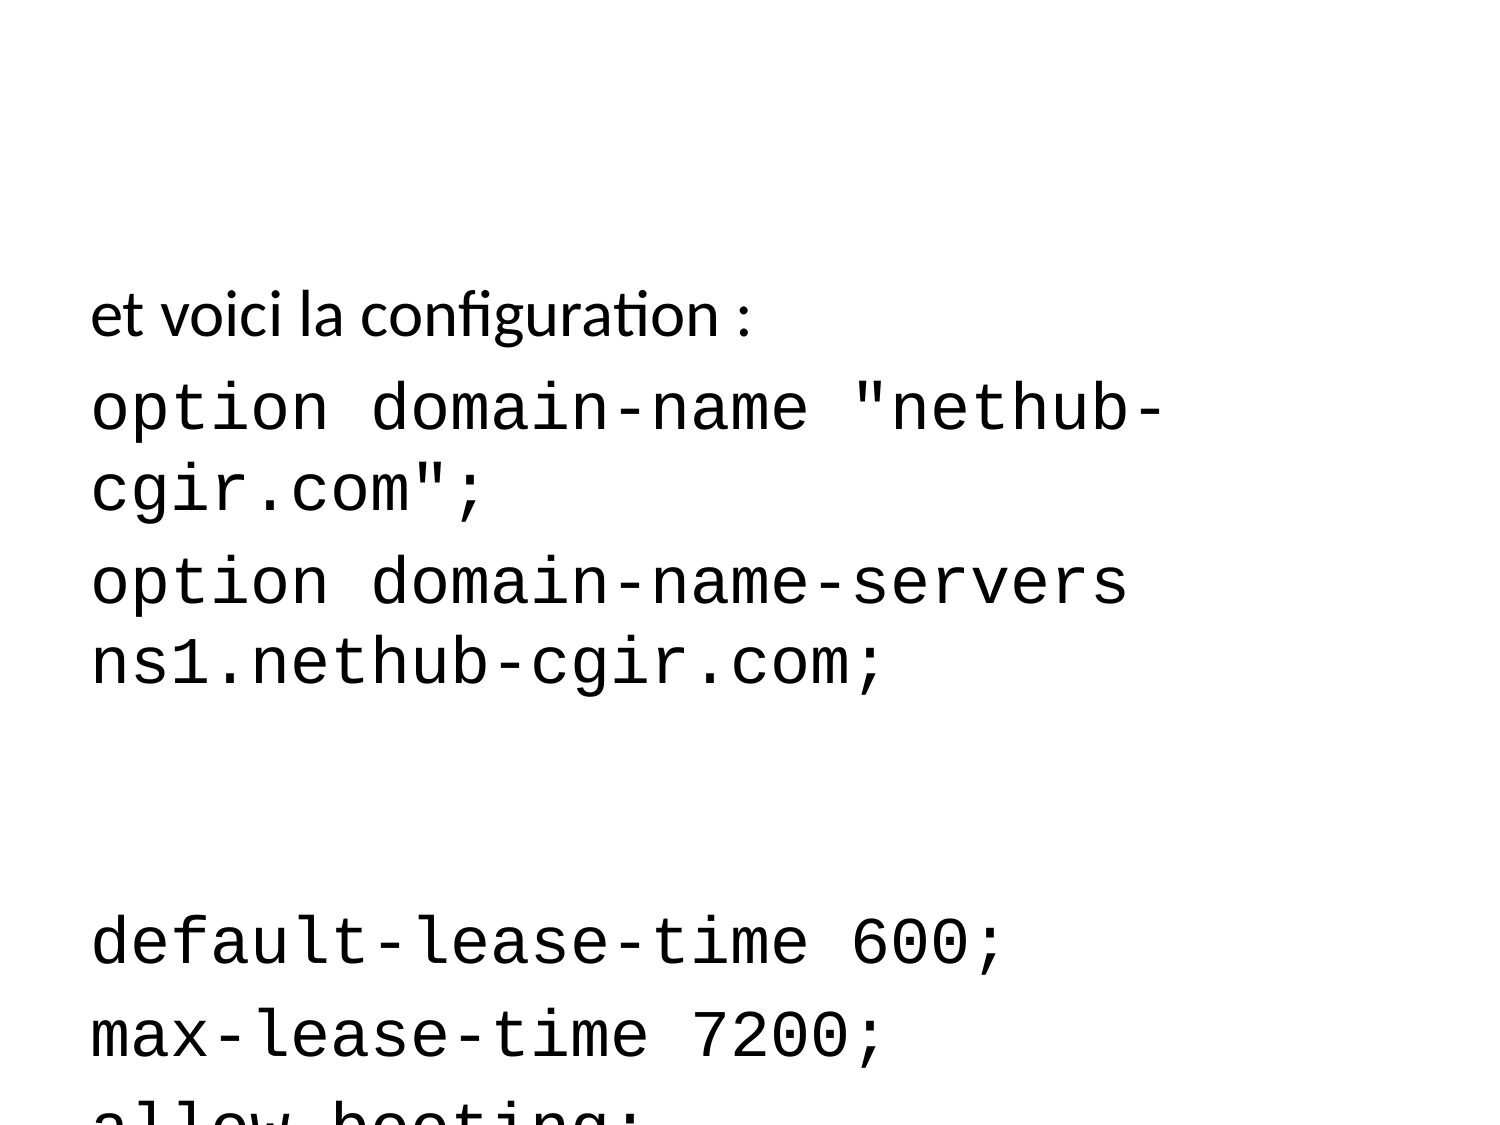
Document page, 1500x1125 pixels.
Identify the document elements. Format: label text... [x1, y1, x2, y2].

list et voici la configuration : option domain-name "nethub-cgir.com"; option domain-name-servers ns1.nethub-cgir.com; default-lease-time 600; max-lease-time 7200; allow booting; allow bootp; ddns-update-style interim; server-identifier 192.168.10.12; authoritative; #VLAN 2 subnet 192.168.10.0 netmask 255.255.255.0 { range dynamic-bootp 192.168.10.20 192.168.10.240; option routers 192.168.10.254; option subnet-mask 255.255.255.0; option domain-name "nethub-cgir.com"; option domain-name-servers 192.168.10.10; } #VLAN 3 subnet 192.168.20.0 netmask 255.255.255.0 { range dynamic-bootp 192.168.20.10 192.168.20.240; option routers 192.168.20.254; option subnet-mask 255.255.255.0; option domain-name-servers 192.168.10.10; } #VLAN 4 subnet 192.168.30.0 netmask 255.255.255.0 { range dynamic-bootp 192.168.30.10 192.168.30.240; option routers 192.168.30.254; option subnet-mask 255.255.255.0; option domain-name-servers 192.168.10.10; } #Keys key "dhcp-update-key" { algorithm hmac-sha256; secret "vvzEalTLMRSf+7CfJOZ70/WW/Y5Neep3tRGRaVnWKKk="; }; zone nethub-cgir.com. { primary 192.168.10.10; key "dhcp-update-key"; } zone 10.168.192.in-addr-arpa. { primary 192.168.10.10; key "dhcp-update-key"; } Il y a une mise à jour automatique du serveur DNS, le serveur est autoritaire sur le réseau avec pour adresse IP 192.168.10.12. Il y a 2 pools d’adresses, celui de VLAN 3 (Compta) ainsi que celui du VLAN 4 (Prod) qui sont entres les adresses 192.168.X.X et 192.168.X.X avec comme passerelle par défaut les sous-interfaces des VLAN correspondants 192.168.X.254. Ensuite on ajoute les zones du DNS ainsi que la clé rndc pour mettre à jour le DNS avec DHCP, ça peut notamment permettre de désigner les machines par des noms. DNS https://bind9.net/ Afin d’accèder au serveur web de façon plus simple pour les utilisteurs pas forcément à l’aise avec l’adressage IP, un DNS a été mis en place, c’est un protocole quasiment obligatoire. Le service est bind9. C’est l’implémentation la plus répandue et elle est également libre. Voici la configuration du named.conf.local key "dhcp-update-key" { algorithm hmac-sha256; secret "vvzEalTLMRSf+7CfJOZ70/WW/Y5Neep3tRGRaVnWKKk="; }; zone "nethub-cgir.com" { type master; file "nethub-cgir.com"; allow-update {key "dhcp-update-key";}; }; zone "10.168.192.in-addr.arpa" { type master; file "nethub-cgir.com.rev"; allow-update {key "dhcp-update-key";}; }; key "rndc-key" { algorithm hmac-sha256; secret "Brca3jzMeTa+xg2faCren2/Wz+1N+0ufYFA9+e/MfFg="; }; controls { inet 127.0.0.1 port 953 allow { 127.0.0.1; } keys { "rndc-key"; }; inet 192.168.10.10 port 953 allow { 192.168.10.12; } keys { "dhcp-update-key"; }; }; Les fichiers de zones ont été placés dans /var/cache/bind/. Ensuite la clé est renseignée, c’est la même que celle renseignée dans dhcpd.conf. Zone nethub-cgir.com : $ORIGIN nethub-cgir.com. $TTL 604800 nethub-cgir.com. IN SOA ns1.nethub-cgir.com. root.nethub-cgir.com. ( 2 ; Serial 604800 ; Refresh 86400 ; Retry 2419200 ; Expire 604800 ) ; Negative Cache TTL @ NS ns1.nethub-cgir.com. ns1 A 192.168.10.10 www A 192.168.10.11 Et le fichier de zone inverse pour la résolution : Zone nethub-cgir.com.rev : $TTL 604800 @ IN SOA ns1.nethub-cgir.com. root.nethub-cgir.com. ( 2 ; Serial 604800 ; Refresh 86400 ; Retry 2419200 ; Expire 604800 ) ; Negative Cache TTL @ NS ns1.nethub-cgir.com. $ORIGIN 10.168.192.in-addr.arpa. 10 PTR ns1.nethub-cgir.com. 11 PTR www.nethub-cgir.com. Mail http://www.postfix.org/ [75, 262, 1425, 1005]
